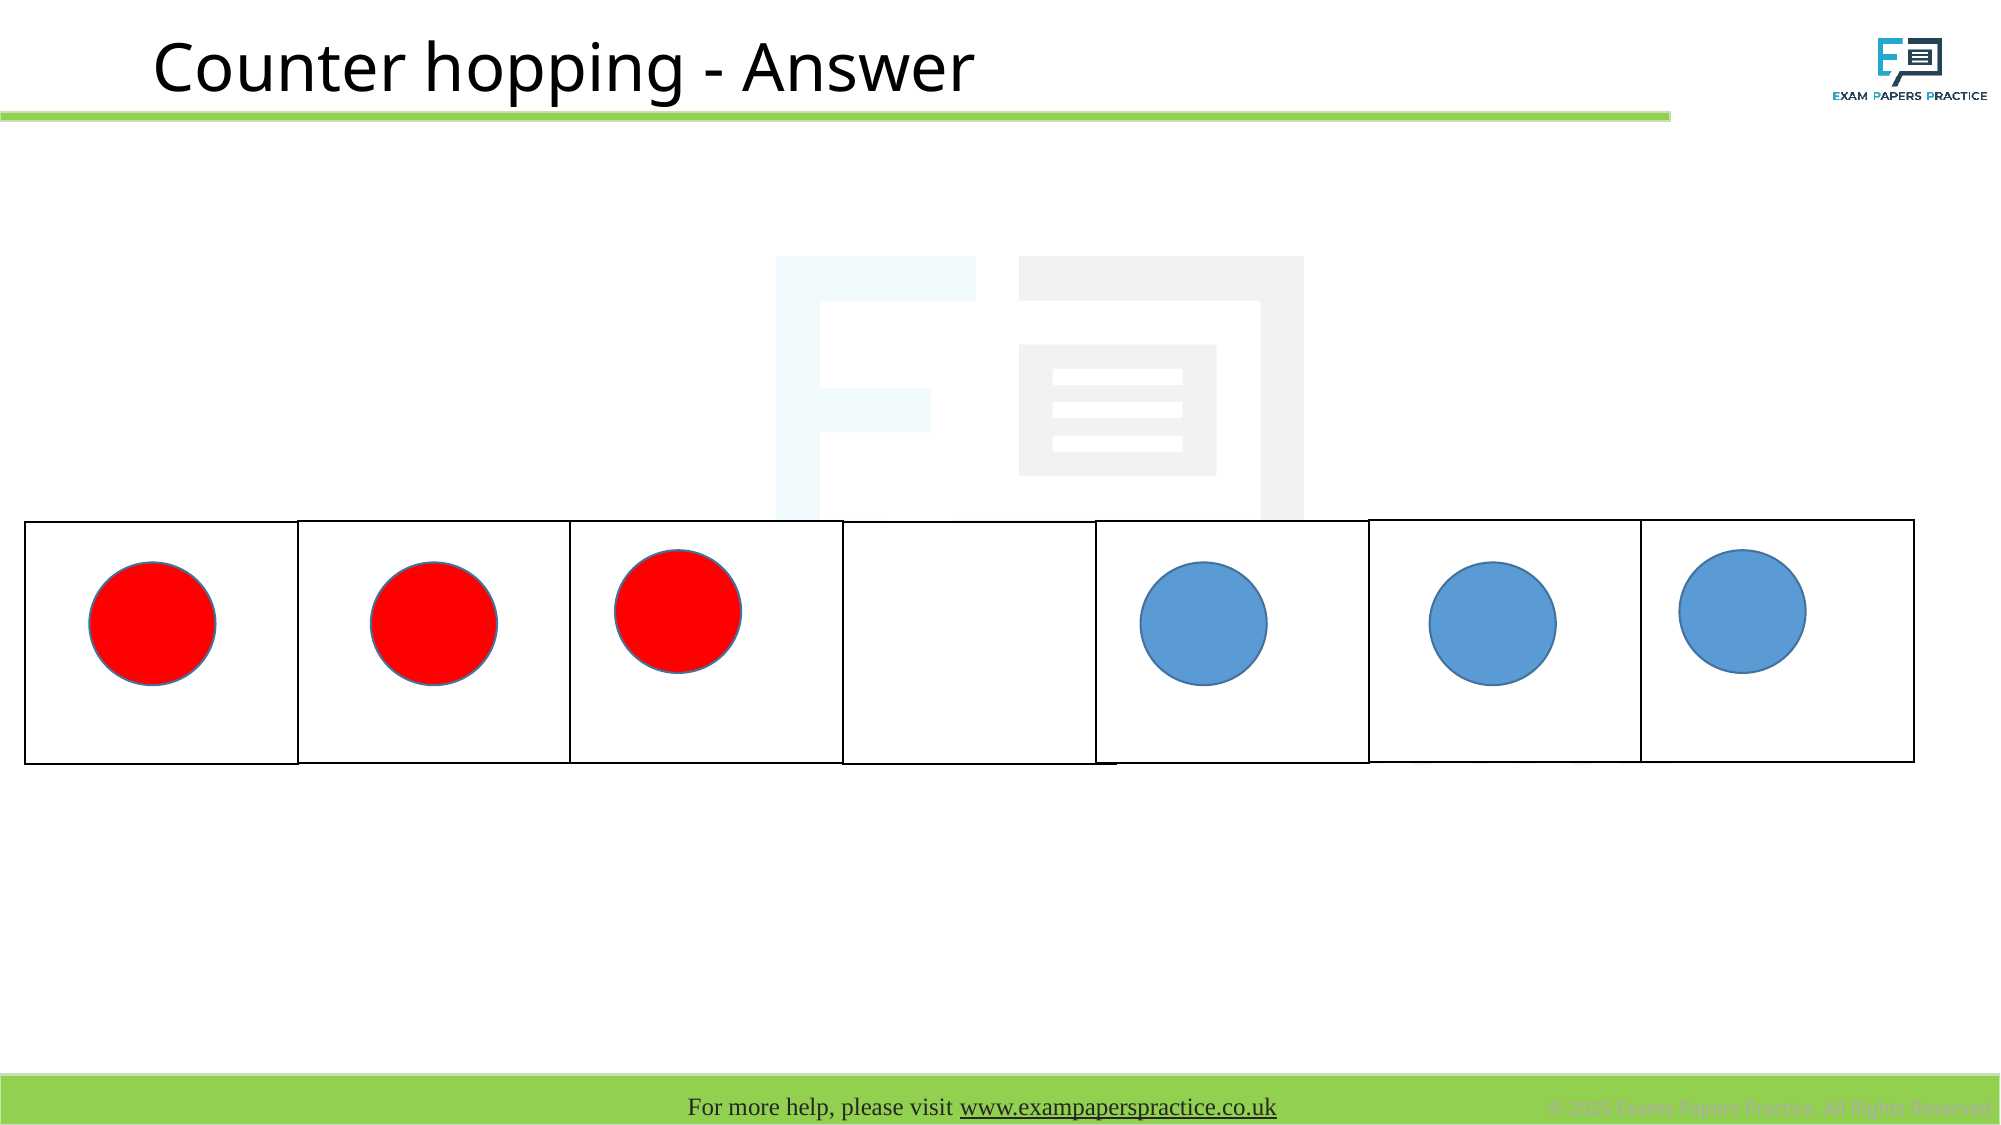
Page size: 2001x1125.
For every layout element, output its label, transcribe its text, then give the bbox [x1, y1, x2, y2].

text_box [1640, 519, 1915, 763]
text_box [1368, 519, 1640, 763]
text_box [569, 520, 844, 764]
text_box [1095, 520, 1370, 764]
text_box [613, 549, 743, 674]
text_box [88, 561, 217, 687]
text_box [24, 521, 299, 765]
title Counter hopping - Answer [137, 65, 1863, 75]
text_box [369, 561, 499, 687]
text_box [297, 520, 569, 764]
text_box [1678, 549, 1807, 674]
text_box [842, 521, 1117, 765]
text_box [1139, 561, 1268, 687]
text_box [1428, 561, 1557, 687]
